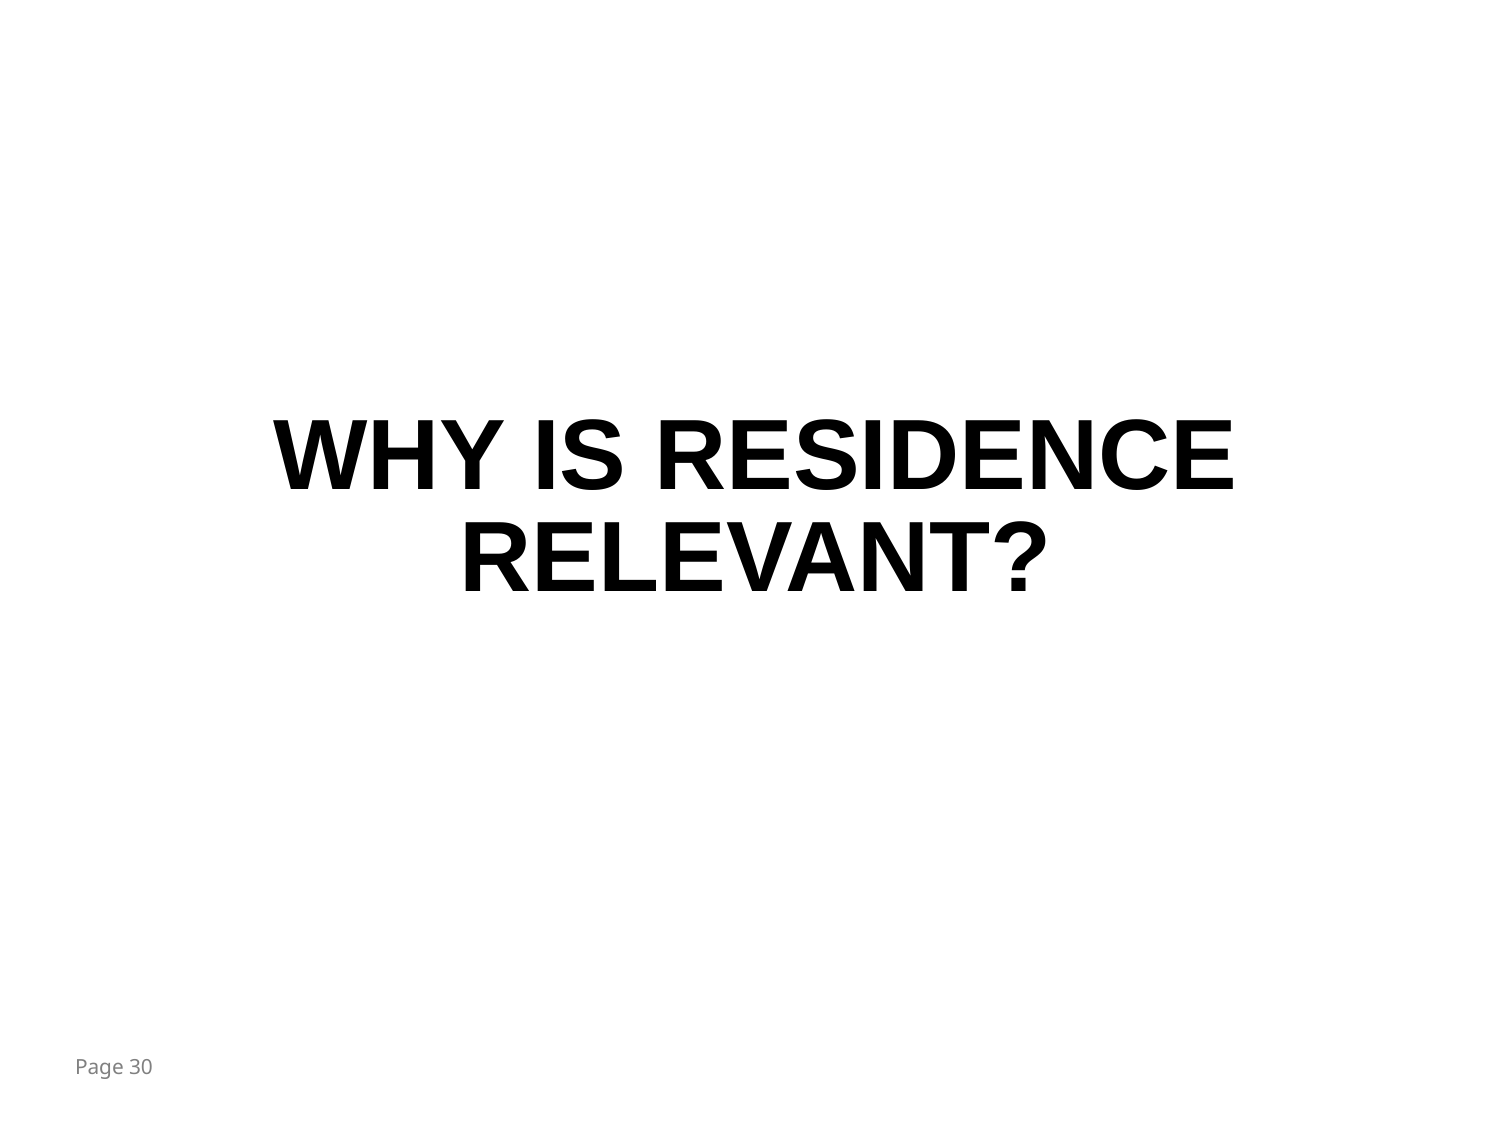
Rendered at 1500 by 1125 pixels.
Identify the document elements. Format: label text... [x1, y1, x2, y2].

title why is residence relevant? [118, 398, 1394, 622]
